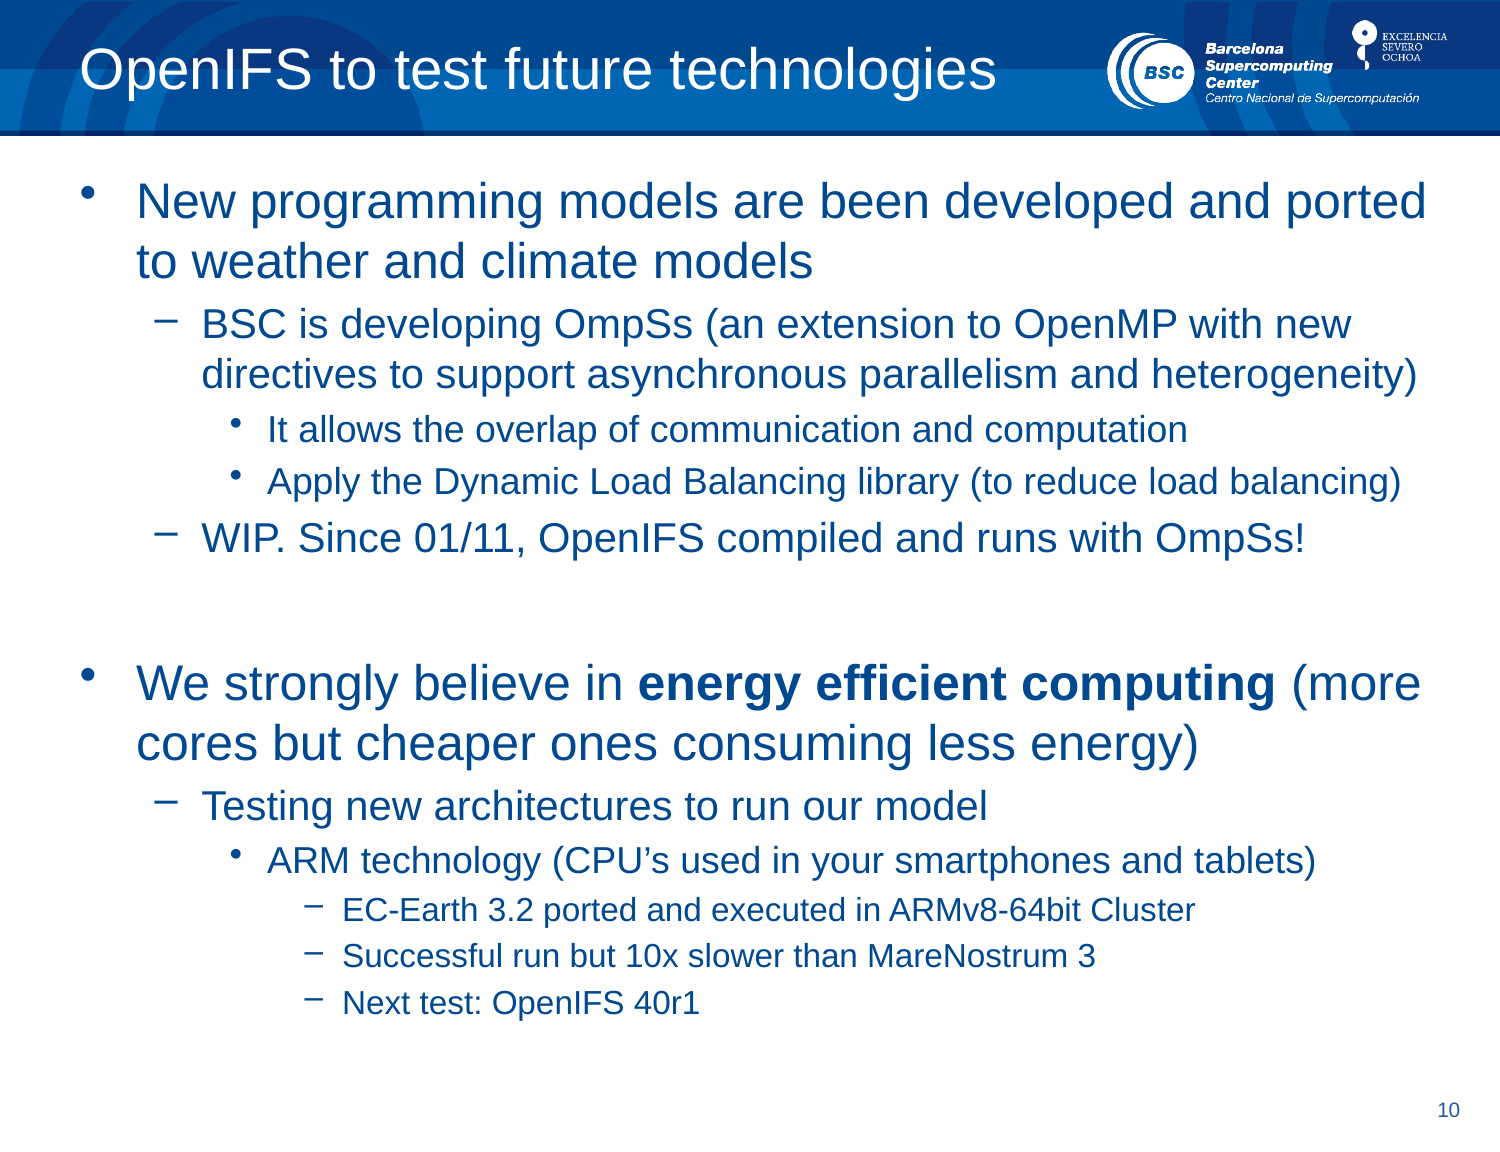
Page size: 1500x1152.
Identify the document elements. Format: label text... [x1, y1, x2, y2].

picture [0, 0, 1500, 136]
list New programming models are been developed and ported to weather and climate models BSC is developing OmpSs (an extension to OpenMP with new directives to support asynchronous parallelism and heterogeneity) It allows the overlap of communication and computation Apply the Dynamic Load Balancing library (to reduce load balancing) WIP. Since 01/11, OpenIFS compiled and runs with OmpSs! We strongly believe in energy efficient computing (more cores but cheaper ones consuming less energy) Testing new architectures to run our model ARM technology (CPU’s used in your smartphones and tablets) EC-Earth 3.2 ported and executed in ARMv8-64bit Cluster Successful run but 10x slower than MareNostrum 3 Next test: OpenIFS 40r1 [64, 161, 1471, 1068]
title OpenIFS to test future technologies [65, 23, 1152, 138]
